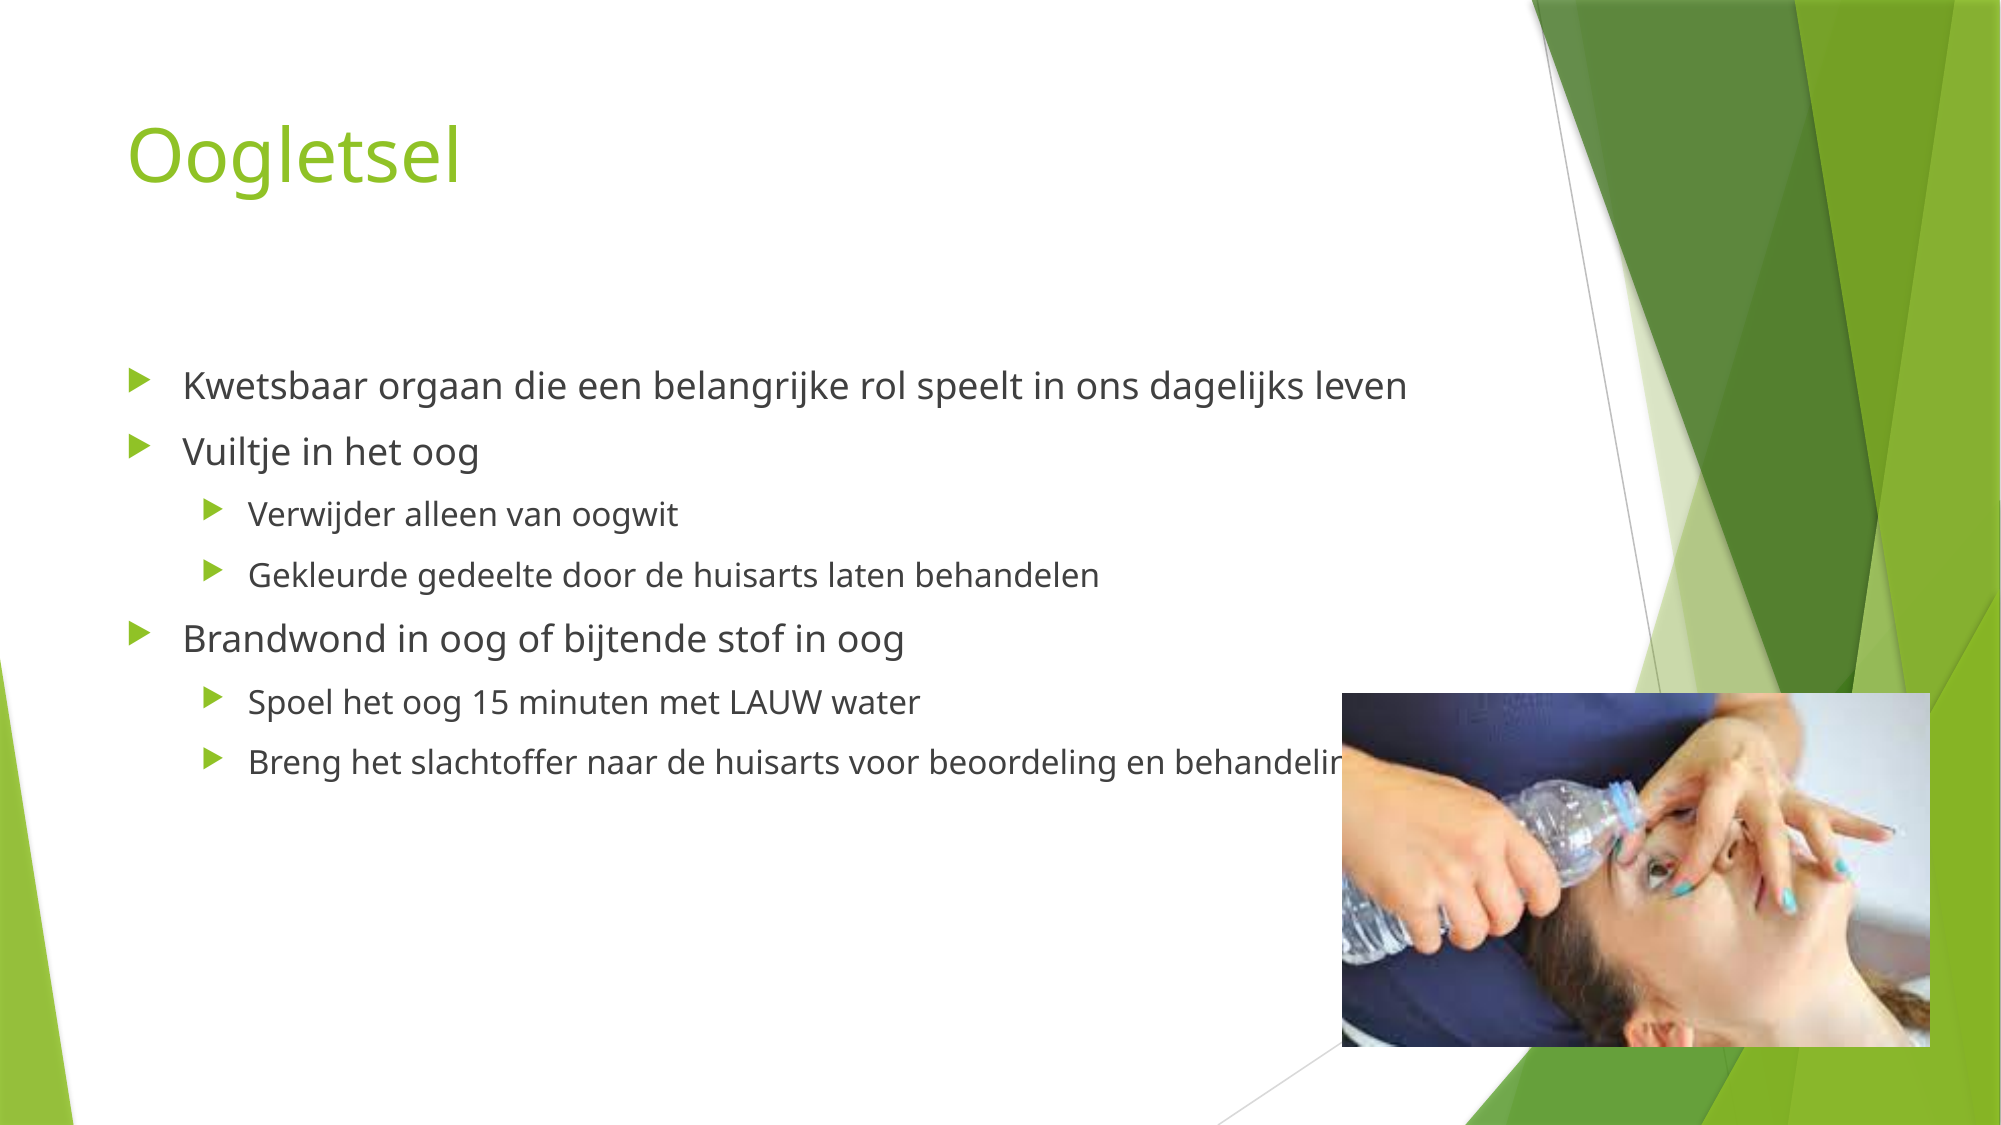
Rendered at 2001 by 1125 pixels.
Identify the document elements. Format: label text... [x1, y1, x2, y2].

list Kwetsbaar orgaan die een belangrijke rol speelt in ons dagelijks leven Vuiltje in het oog Verwijder alleen van oogwit Gekleurde gedeelte door de huisarts laten behandelen Brandwond in oog of bijtende stof in oog Spoel het oog 15 minuten met LAUW water Breng het slachtoffer naar de huisarts voor beoordeling en behandeling [111, 354, 1522, 992]
title Oogletsel [111, 99, 1522, 317]
picture [1341, 693, 1930, 1047]
